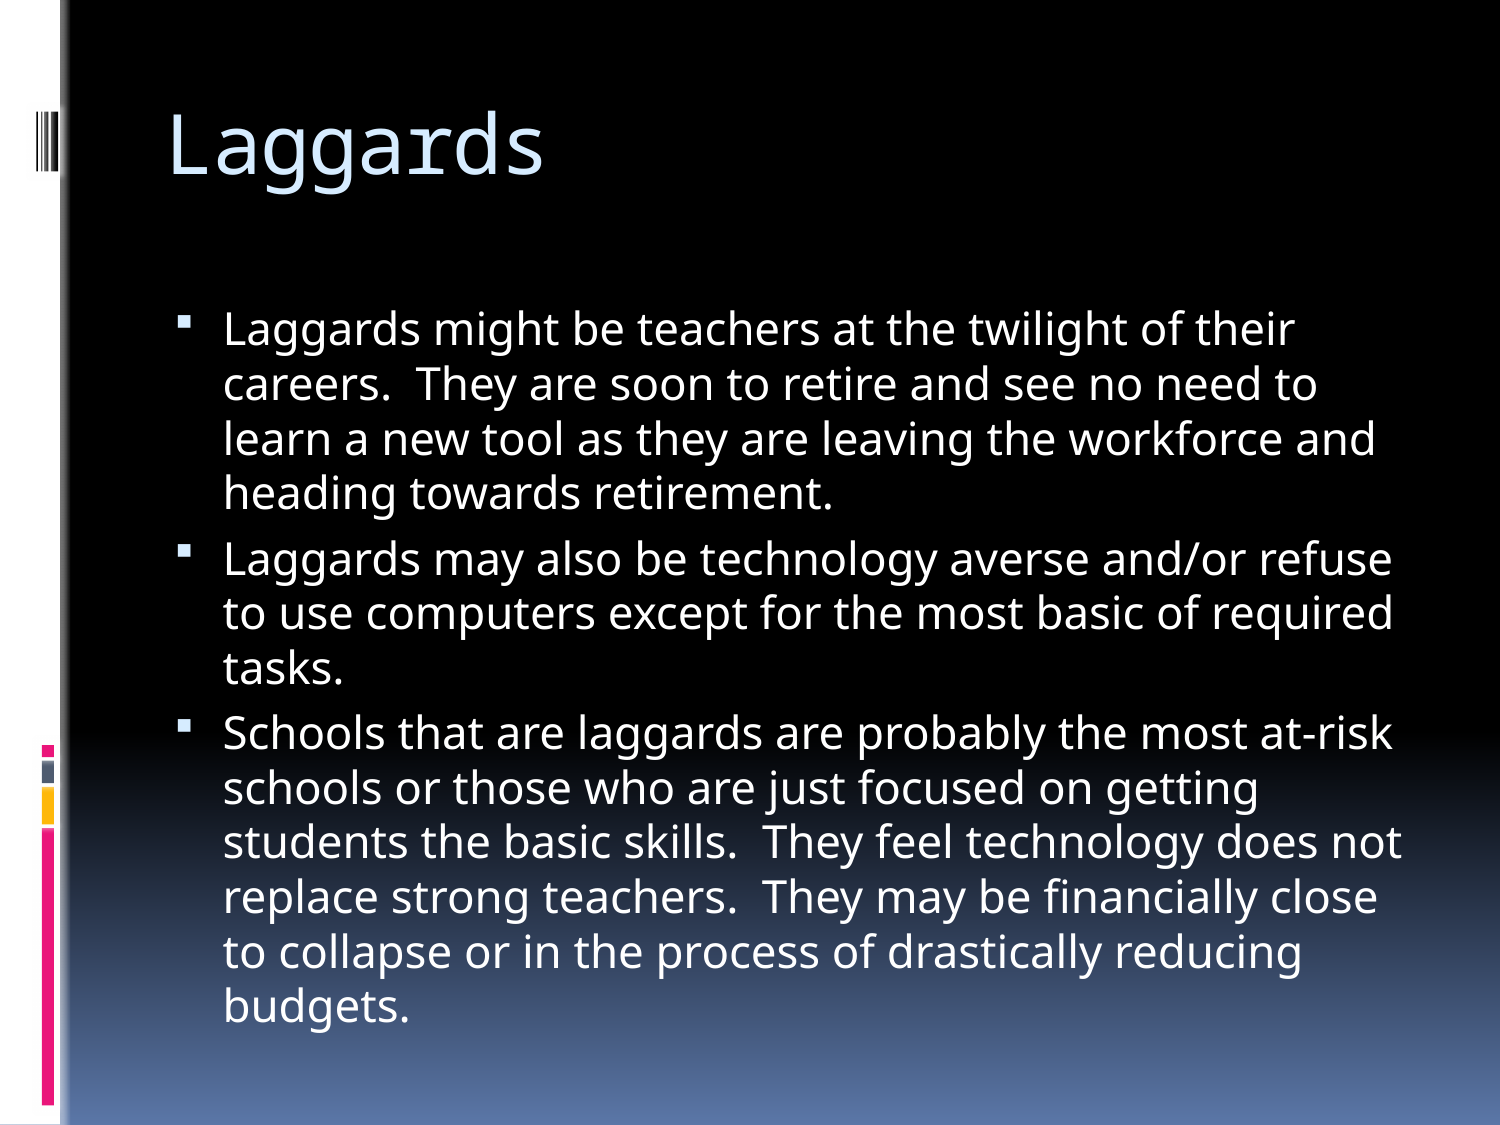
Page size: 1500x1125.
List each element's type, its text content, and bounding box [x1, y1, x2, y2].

list Laggards might be teachers at the twilight of their careers. They are soon to retire and see no need to learn a new tool as they are leaving the workforce and heading towards retirement. Laggards may also be technology averse and/or refuse to use computers except for the most basic of required tasks. Schools that are laggards are probably the most at-risk schools or those who are just focused on getting students the basic skills. They feel technology does not replace strong teachers. They may be financially close to collapse or in the process of drastically reducing budgets. [150, 292, 1425, 1043]
title Laggards [150, 83, 1425, 234]
